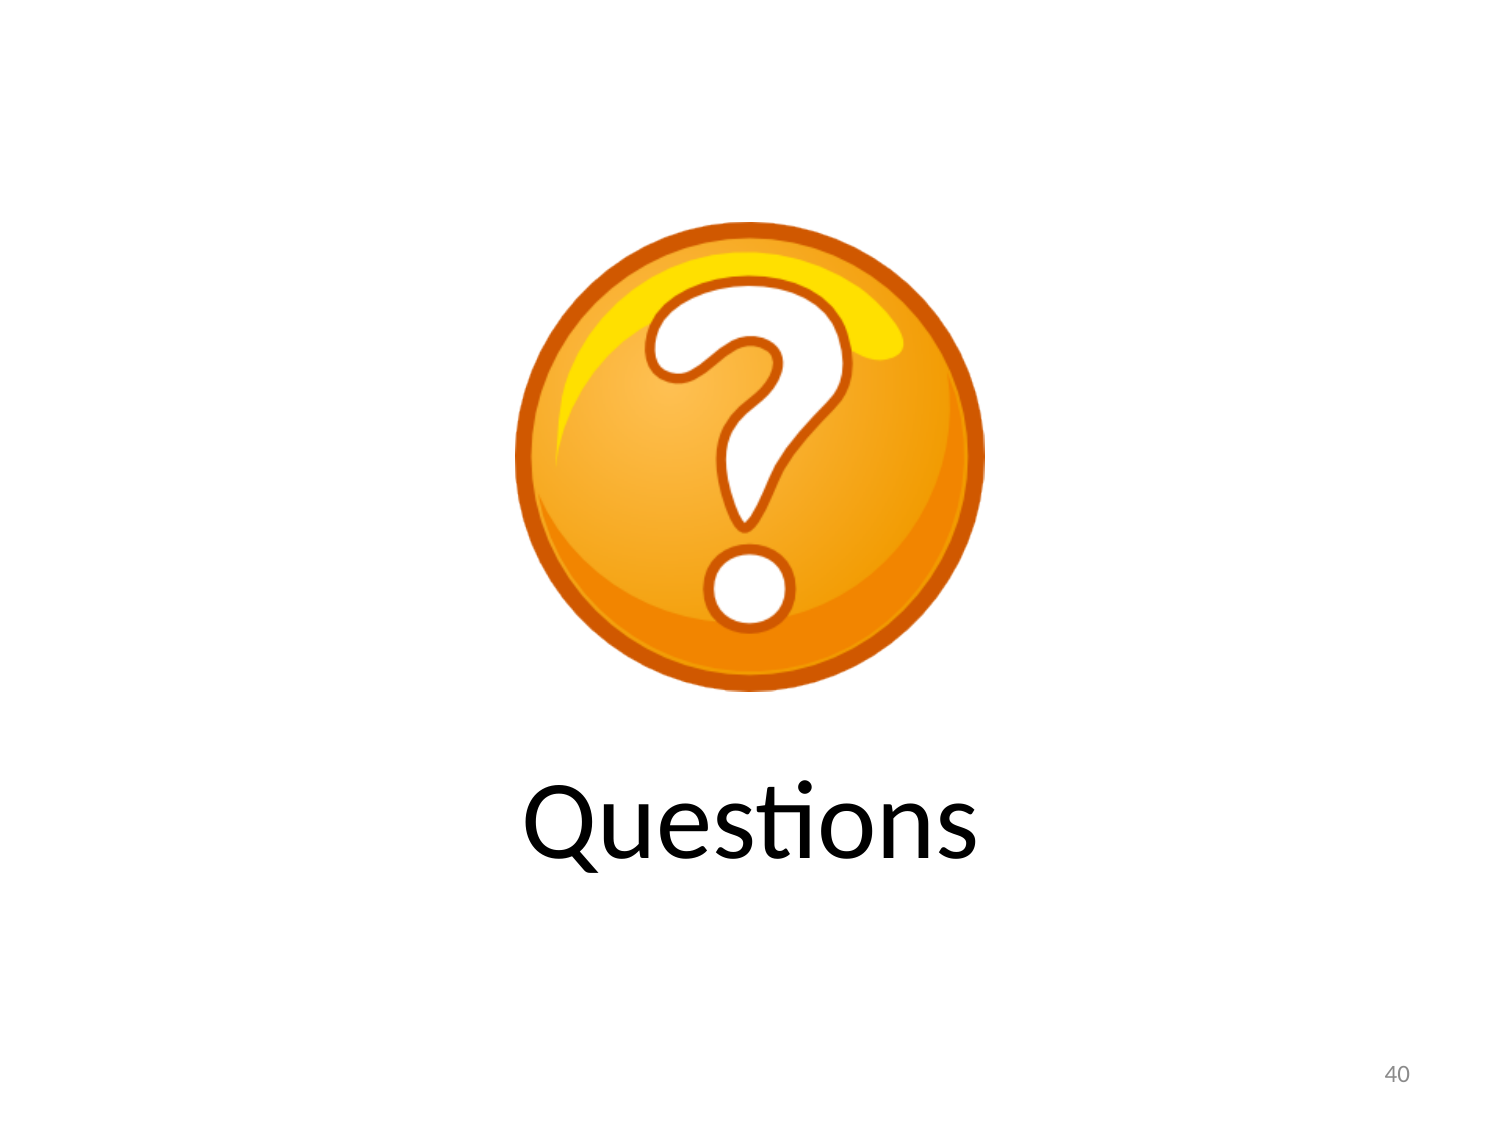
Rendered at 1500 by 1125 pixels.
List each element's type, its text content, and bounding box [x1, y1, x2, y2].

text_box Questions [506, 738, 996, 888]
picture [515, 222, 985, 692]
slide_number 40 [1074, 1042, 1425, 1103]
